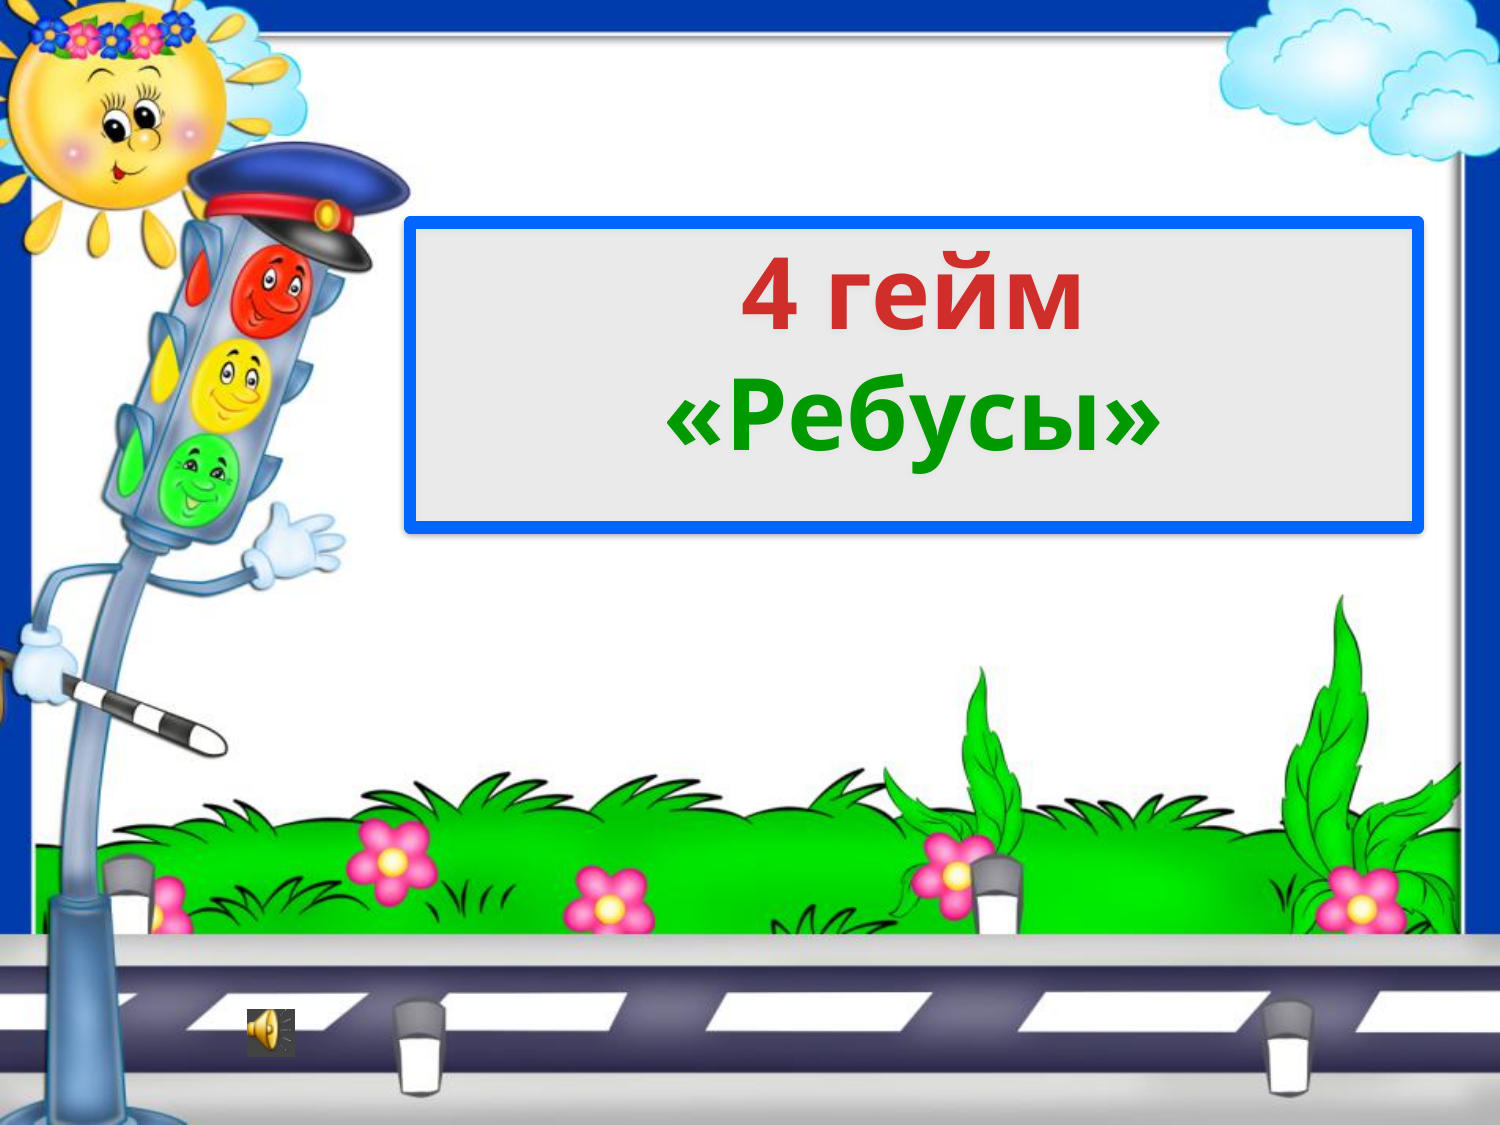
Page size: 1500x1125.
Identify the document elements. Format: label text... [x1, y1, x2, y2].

text_box 4 гейм «Ребусы» [409, 222, 1419, 528]
picture [0, 0, 1500, 1125]
